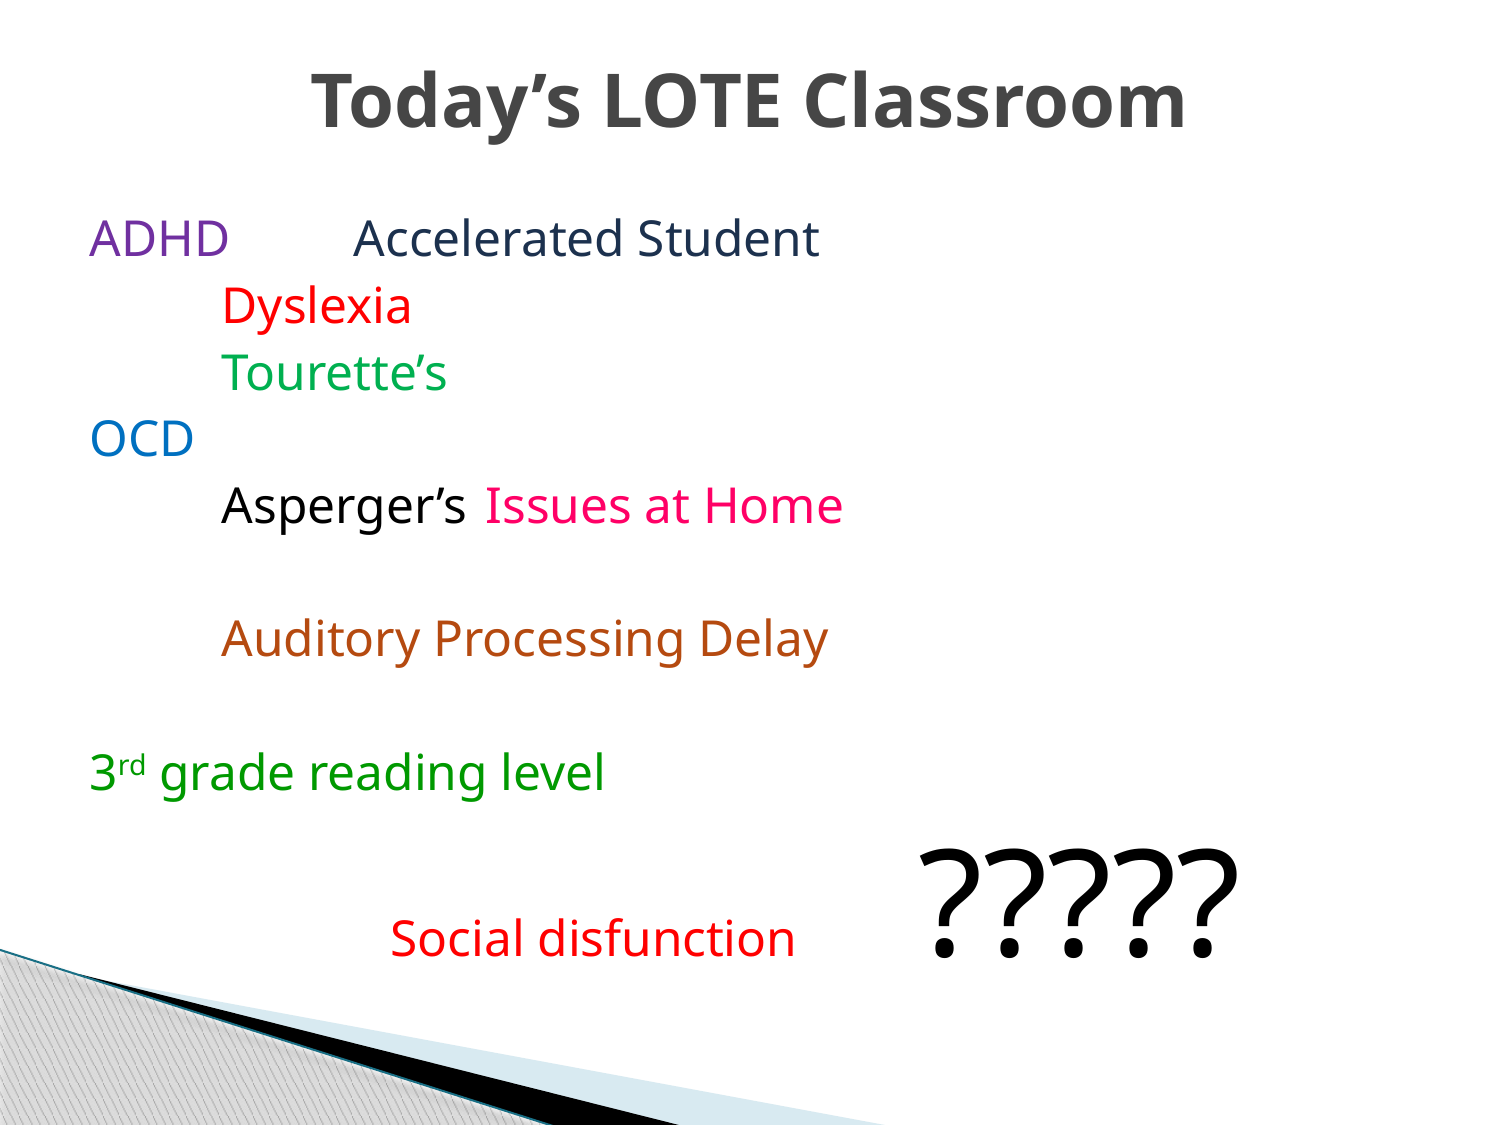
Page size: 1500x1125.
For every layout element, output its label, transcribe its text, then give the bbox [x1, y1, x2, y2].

list ADHD Accelerated Student Dyslexia Tourette’s OCD Asperger’s Issues at Home Auditory Processing Delay 3rd grade reading level Social disfunction ????? [75, 200, 1425, 1005]
title Today’s LOTE Classroom [75, 45, 1425, 150]
